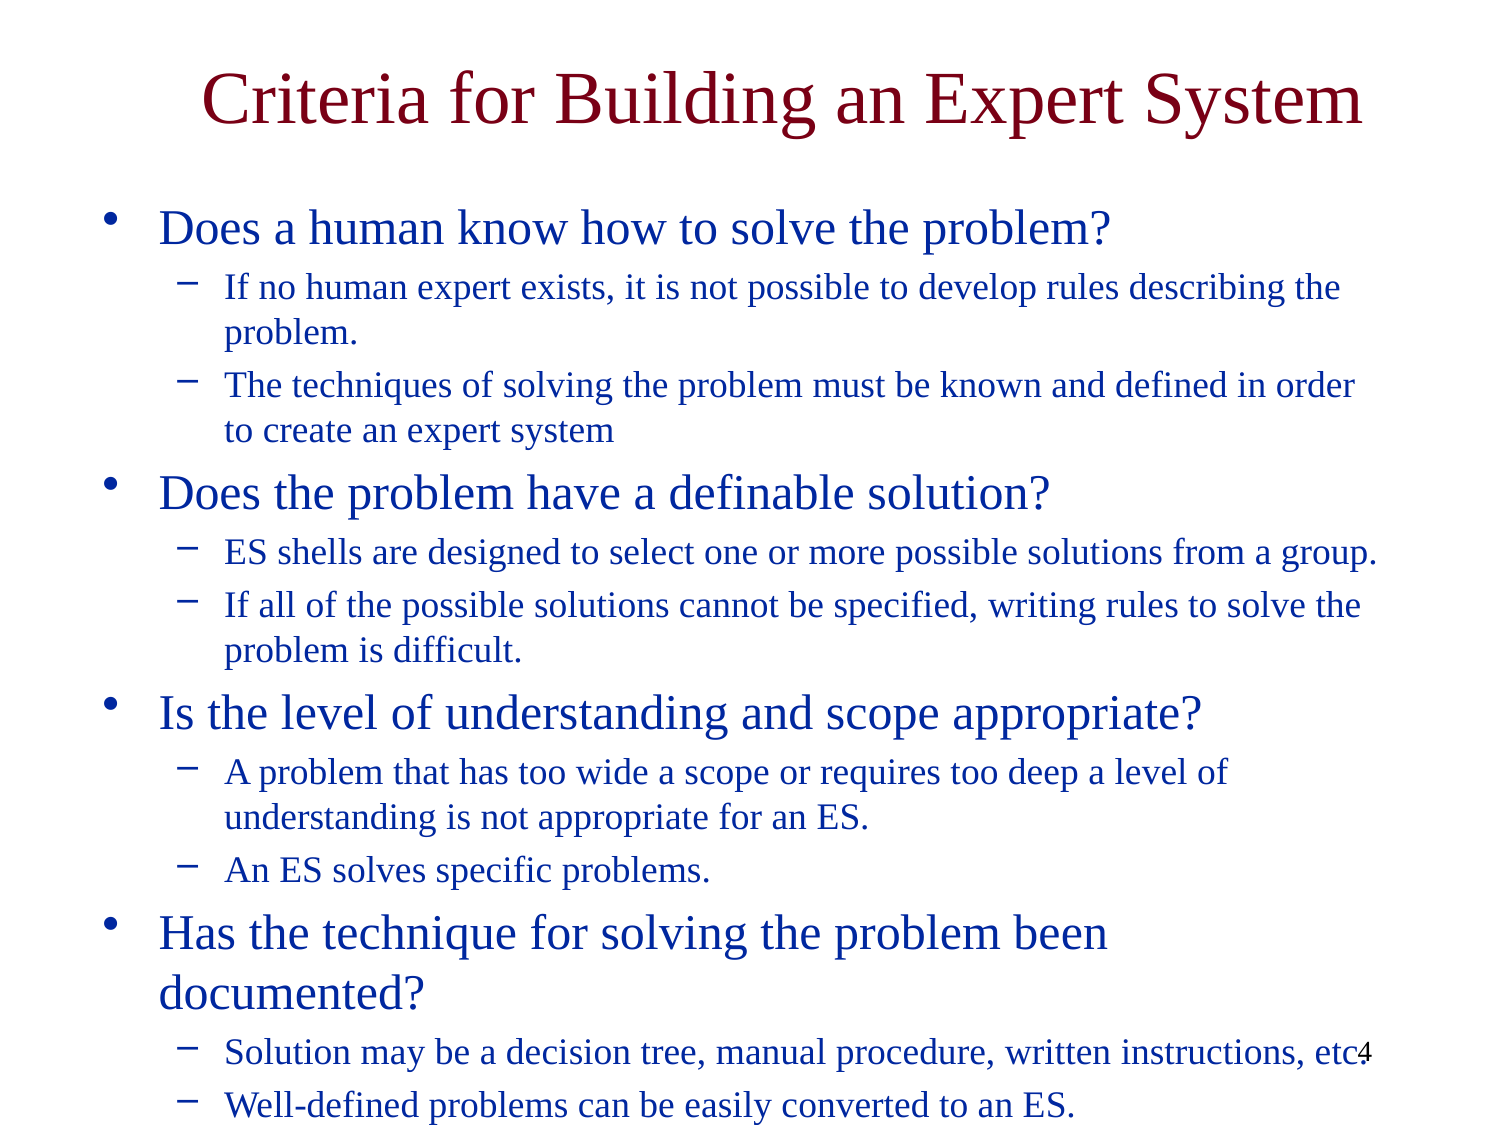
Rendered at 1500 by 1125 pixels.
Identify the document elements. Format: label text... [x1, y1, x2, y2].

list Does a human know how to solve the problem? If no human expert exists, it is not possible to develop rules describing the problem. The techniques of solving the problem must be known and defined in order to create an expert system Does the problem have a definable solution? ES shells are designed to select one or more possible solutions from a group. If all of the possible solutions cannot be specified, writing rules to solve the problem is difficult. Is the level of understanding and scope appropriate? A problem that has too wide a scope or requires too deep a level of understanding is not appropriate for an ES. An ES solves specific problems. Has the technique for solving the problem been documented? Solution may be a decision tree, manual procedure, written instructions, etc. Well-defined problems can be easily converted to an ES. [86, 186, 1402, 913]
slide_number 4 [1074, 1024, 1388, 1101]
title Criteria for Building an Expert System [161, 0, 1404, 188]
